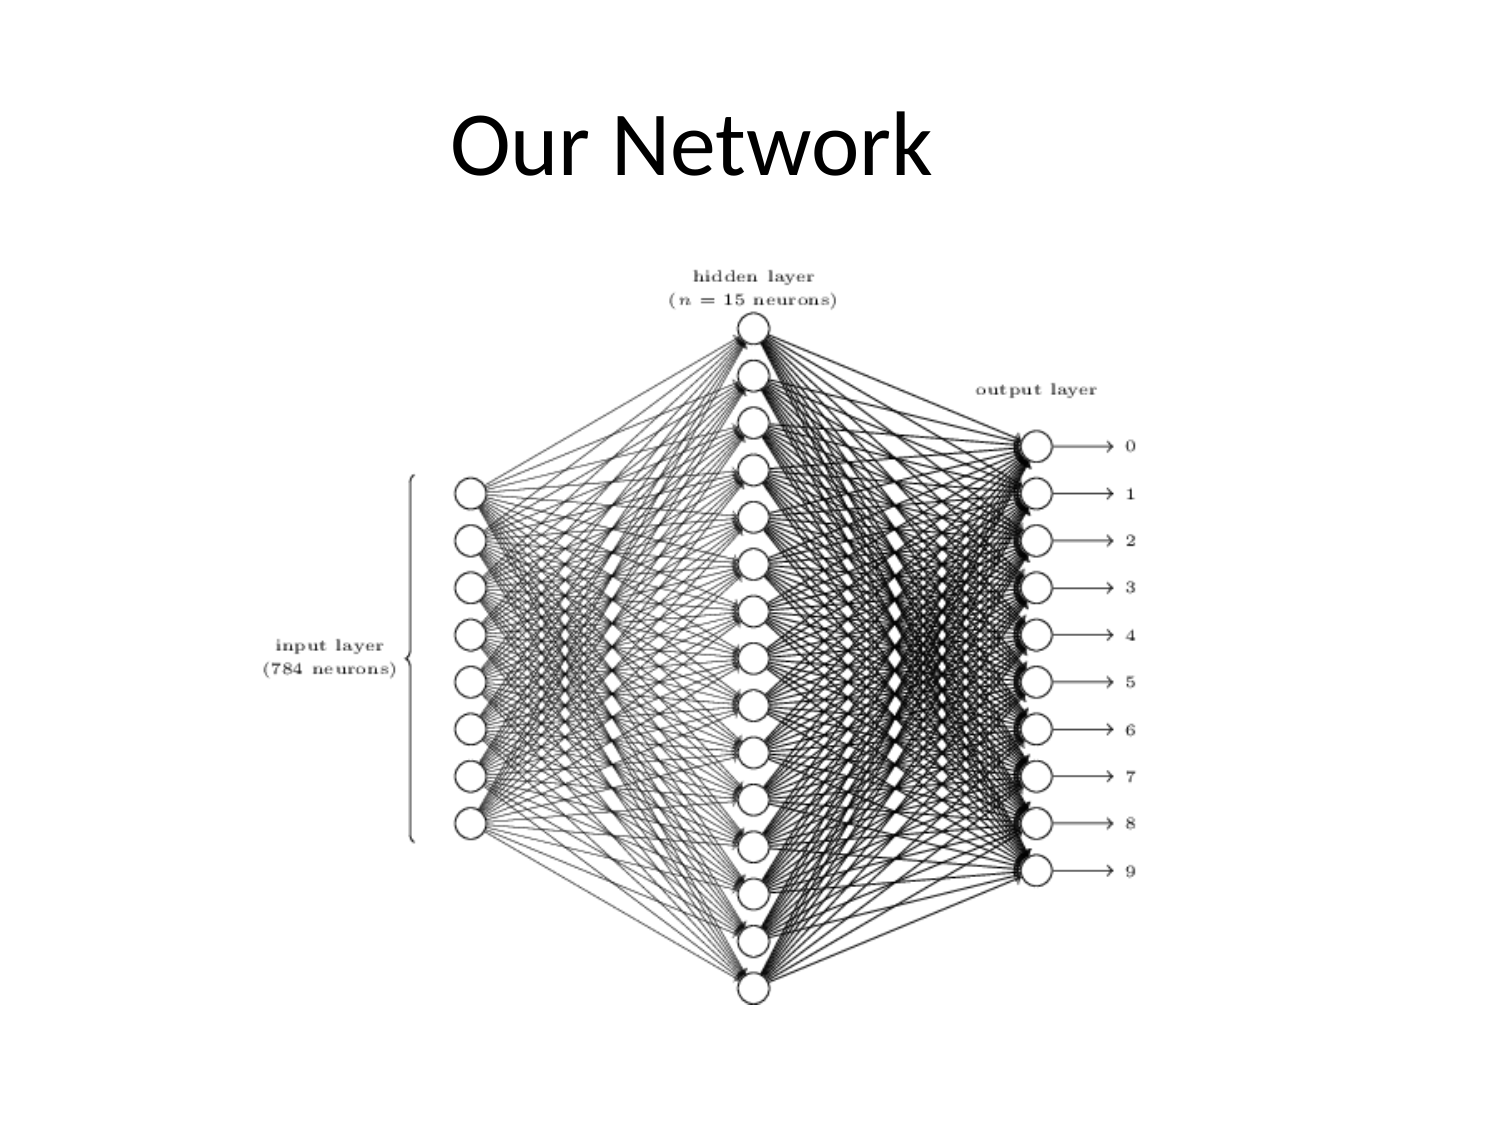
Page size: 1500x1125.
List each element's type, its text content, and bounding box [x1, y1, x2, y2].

title Our Network [75, 45, 1425, 233]
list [24, 262, 1376, 1006]
